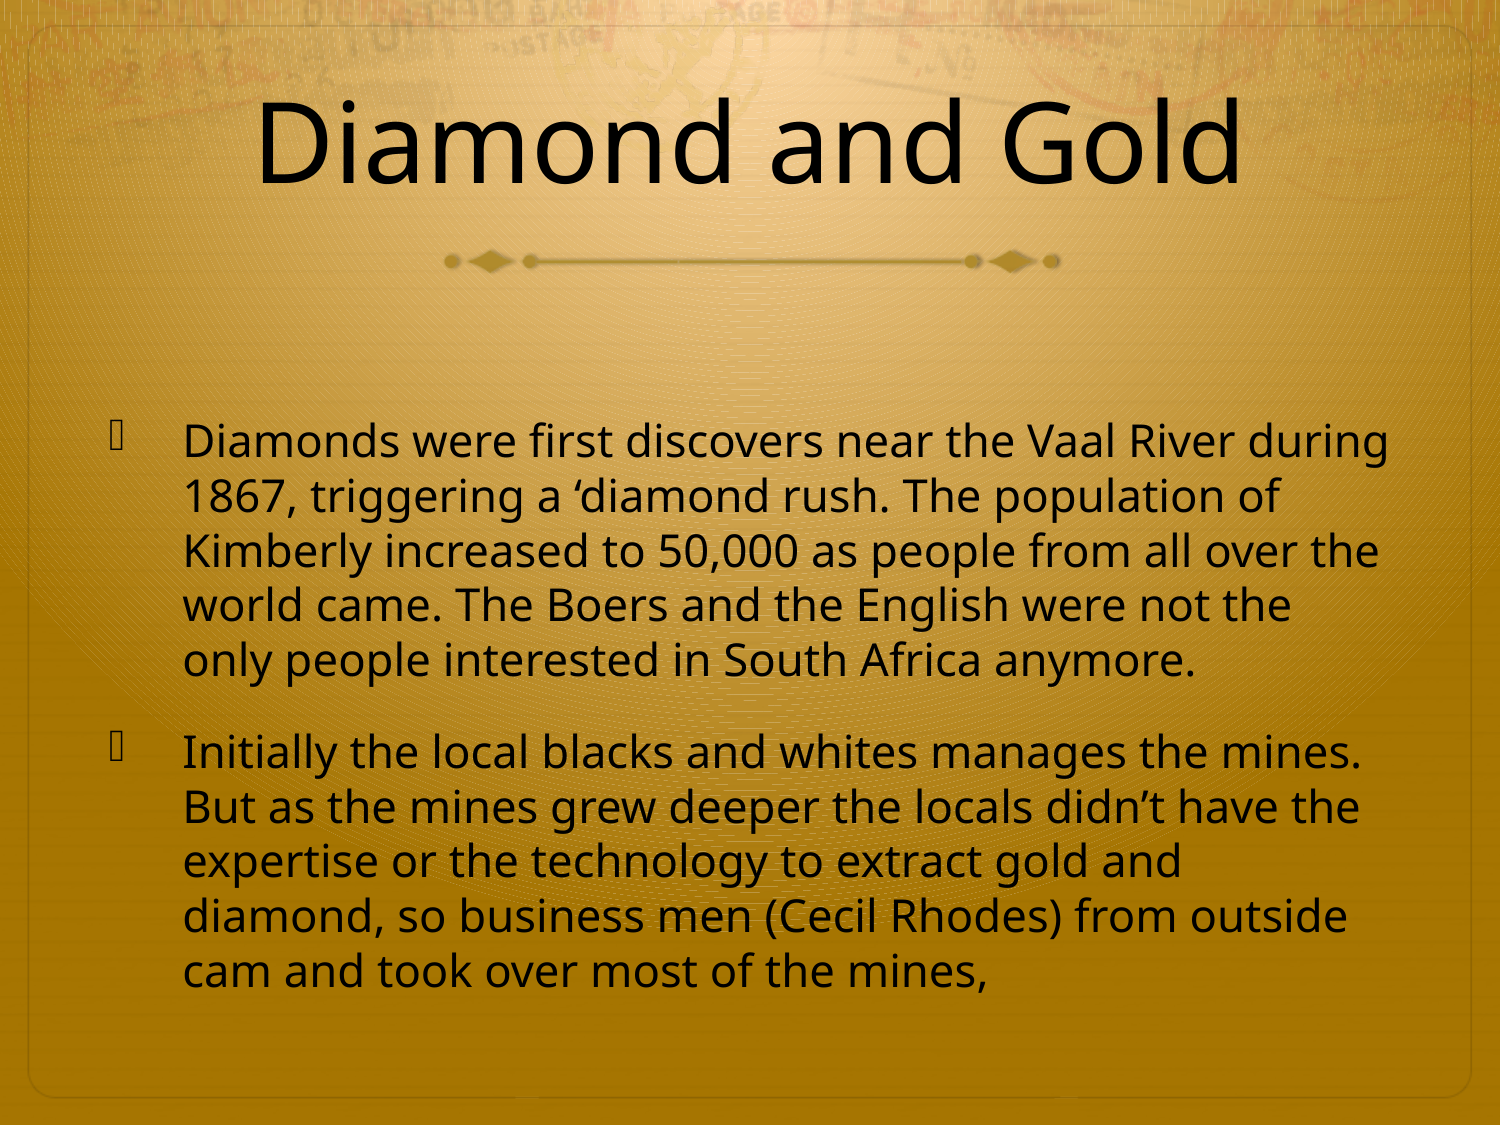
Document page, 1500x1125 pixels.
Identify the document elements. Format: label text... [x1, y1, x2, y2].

title Diamond and Gold [93, 45, 1407, 233]
list Diamonds were first discovers near the Vaal River during 1867, triggering a ‘diamond rush. The population of Kimberly increased to 50,000 as people from all over the world came. The Boers and the English were not the only people interested in South Africa anymore. Initially the local blacks and whites manages the mines. But as the mines grew deeper the locals didn’t have the expertise or the technology to extract gold and diamond, so business men (Cecil Rhodes) from outside cam and took over most of the mines, [93, 312, 1407, 1031]
picture [0, 0, 1500, 1125]
